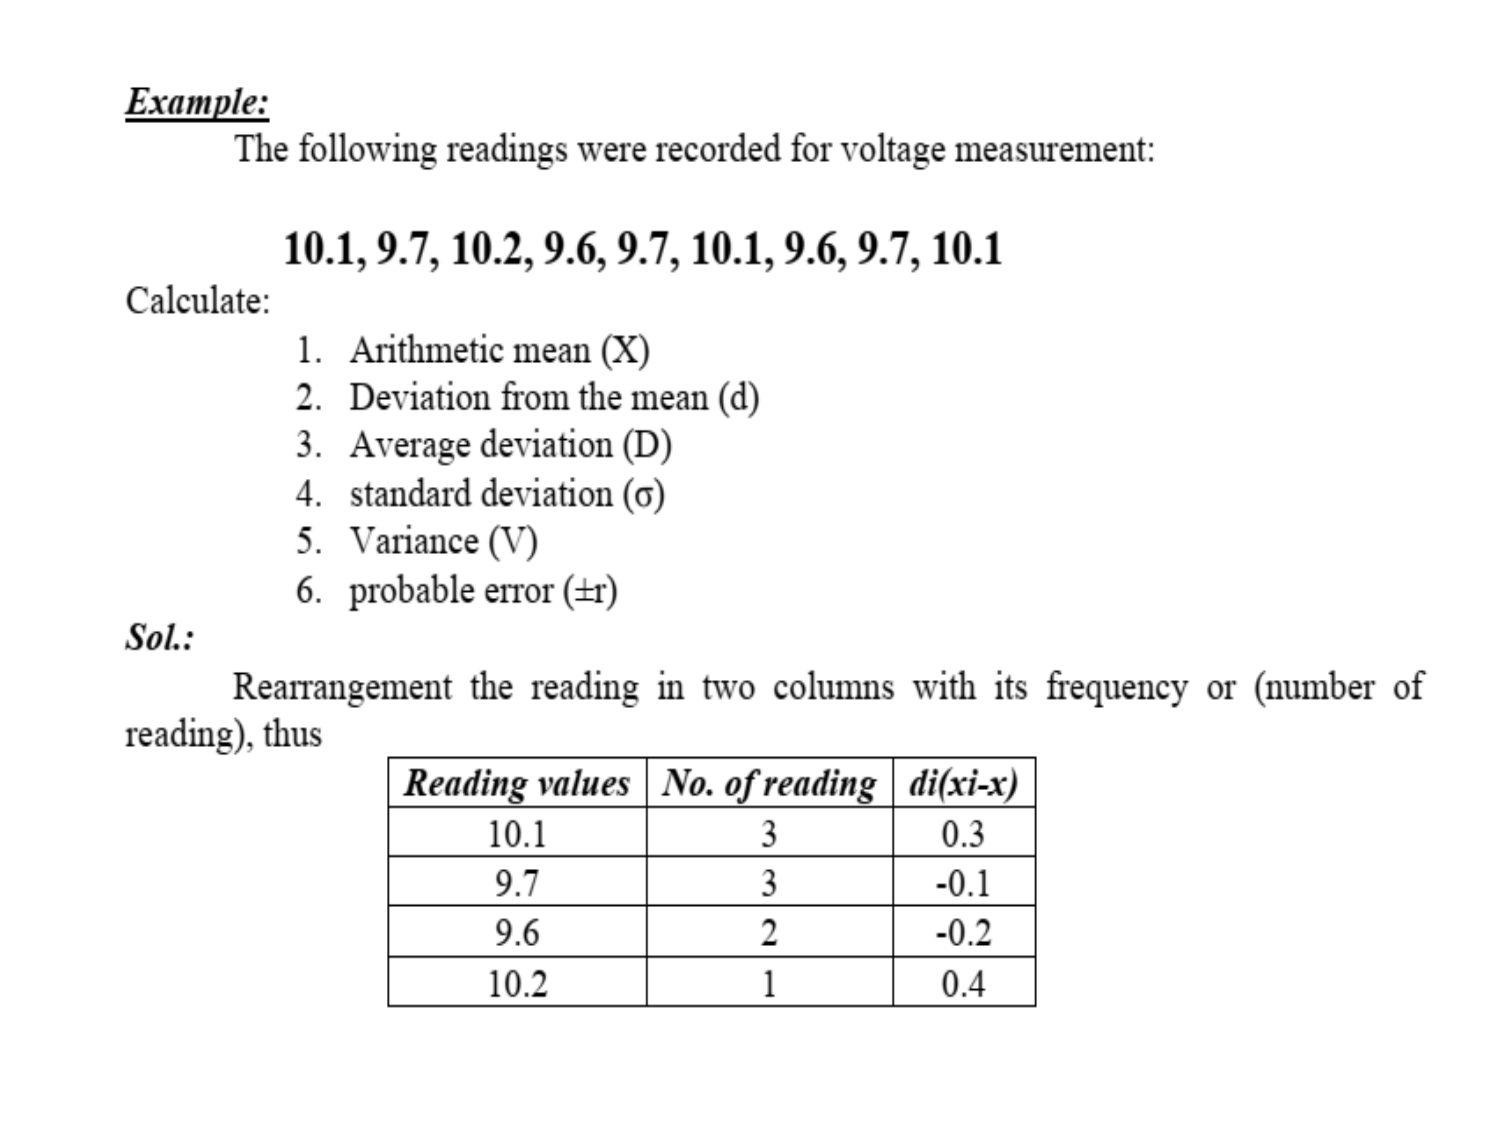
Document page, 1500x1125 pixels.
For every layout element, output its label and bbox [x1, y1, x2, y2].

list [49, 49, 1476, 1063]
